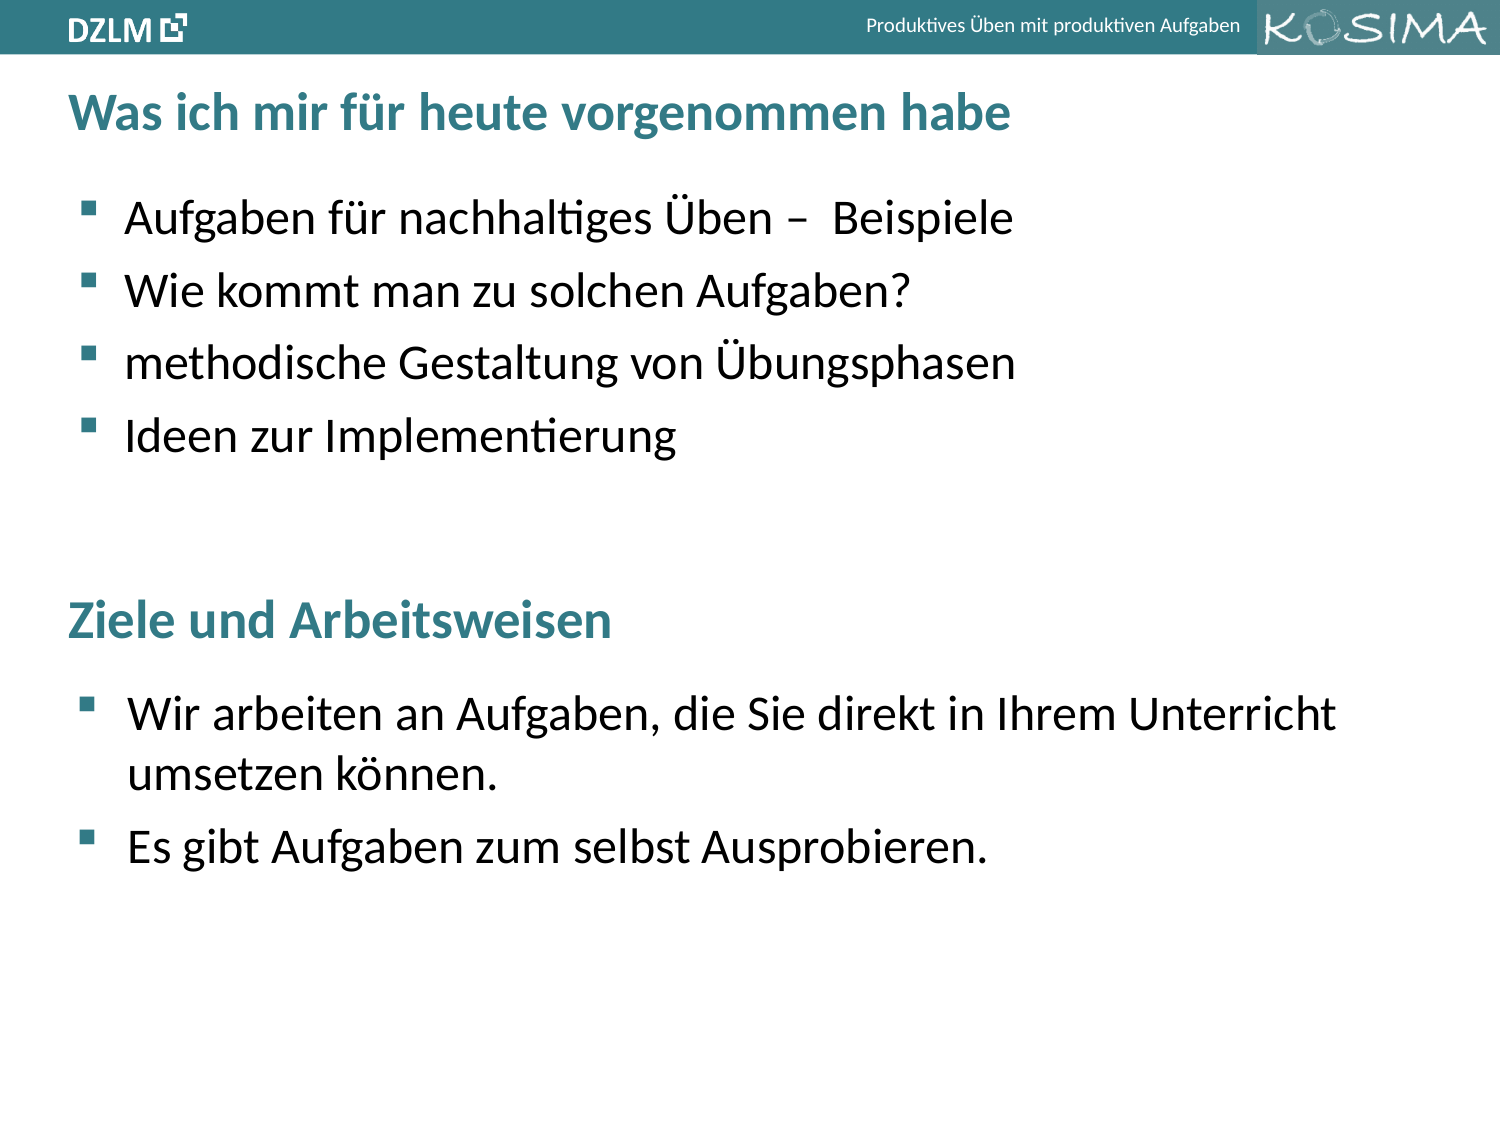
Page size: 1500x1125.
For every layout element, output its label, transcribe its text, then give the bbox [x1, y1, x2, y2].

text_box Ziele und Arbeitsweisen [53, 576, 1436, 657]
list Wir arbeiten an Aufgaben, die Sie direkt in Ihrem Unterricht umsetzen können. Es gibt Aufgaben zum selbst Ausprobieren. [52, 680, 1436, 988]
title Was ich mir für heute vorgenommen habe [53, 68, 1436, 149]
list Aufgaben für nachhaltiges Üben – Beispiele Wie kommt man zu solchen Aufgaben? methodische Gestaltung von Übungsphasen Ideen zur Implementierung [52, 184, 1436, 492]
